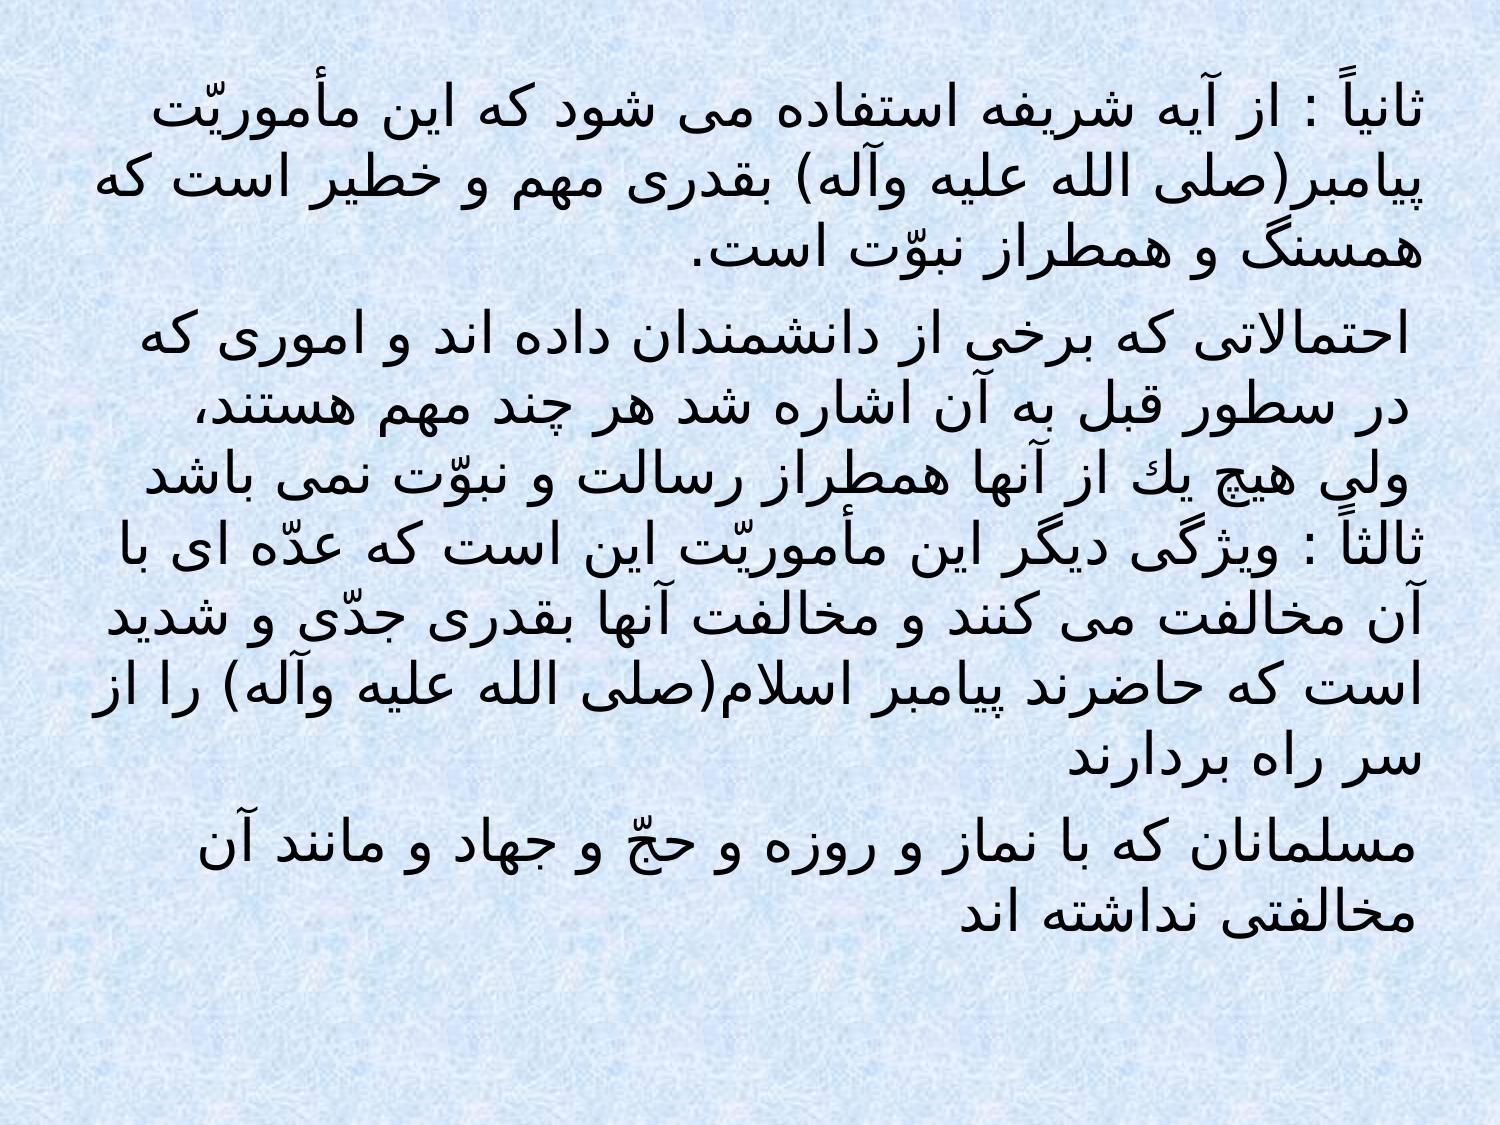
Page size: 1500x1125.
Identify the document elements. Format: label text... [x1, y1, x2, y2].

title ثانياً : از آيه شريفه استفاده مى شود كه اين مأموريّت پيامبر(صلى الله عليه وآله) بقدرى مهم و خطير است كه همسنگ و همطراز نبوّت است. [0, 79, 1441, 268]
text_box مسلمانان كه با نماز و روزه و حجّ و جهاد و مانند آن مخالفتى نداشته اند [71, 795, 1434, 951]
text_box احتمالاتى كه برخى از دانشمندان داده اند و امورى كه در سطور قبل به آن اشاره شد هر چند مهم هستند، ولى هيچ يك از آنها همطراز رسالت و نبوّت نمى باشد [64, 288, 1428, 513]
picture [0, 0, 1500, 1125]
text_box ثالثاً : ويژگى ديگر اين مأموريّت اين است كه عدّه اى با آن مخالفت مى كنند و مخالفت آنها بقدرى جدّى و شديد است كه حاضرند پيامبر اسلام(صلى الله عليه وآله) را از سر راه بردارند [64, 552, 1441, 740]
